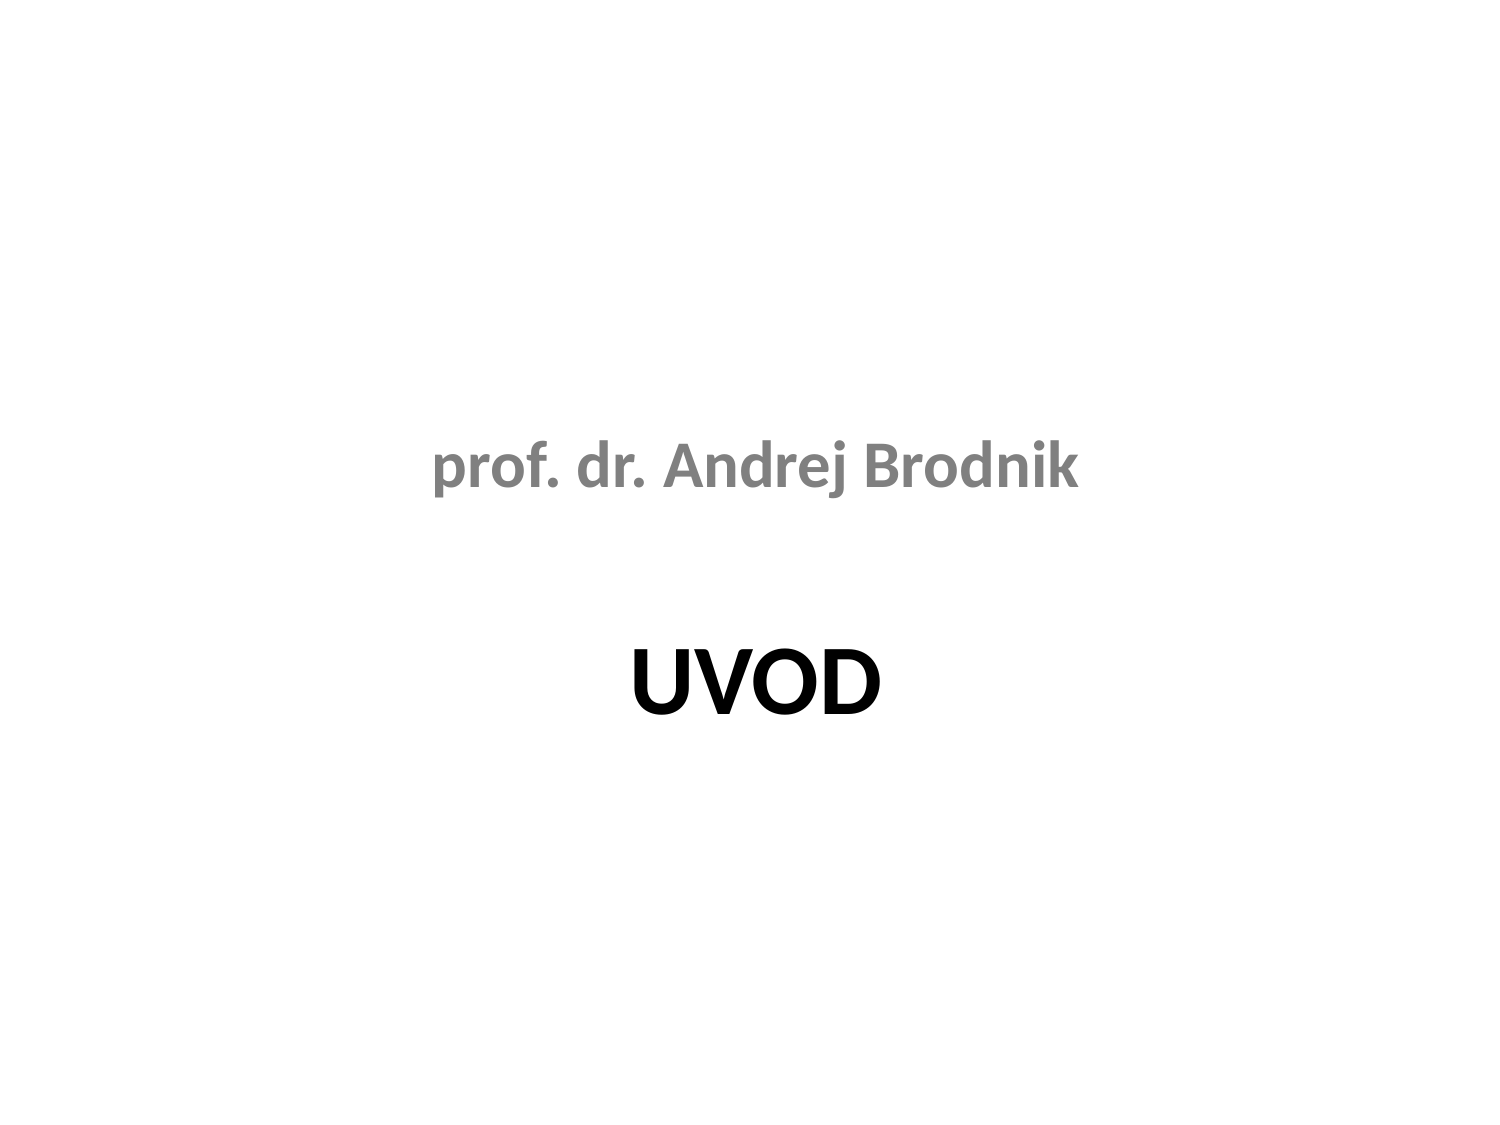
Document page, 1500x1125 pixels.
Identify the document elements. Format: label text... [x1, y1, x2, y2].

title Uvod [118, 563, 1394, 786]
list prof. dr. Andrej Brodnik [118, 358, 1394, 563]
